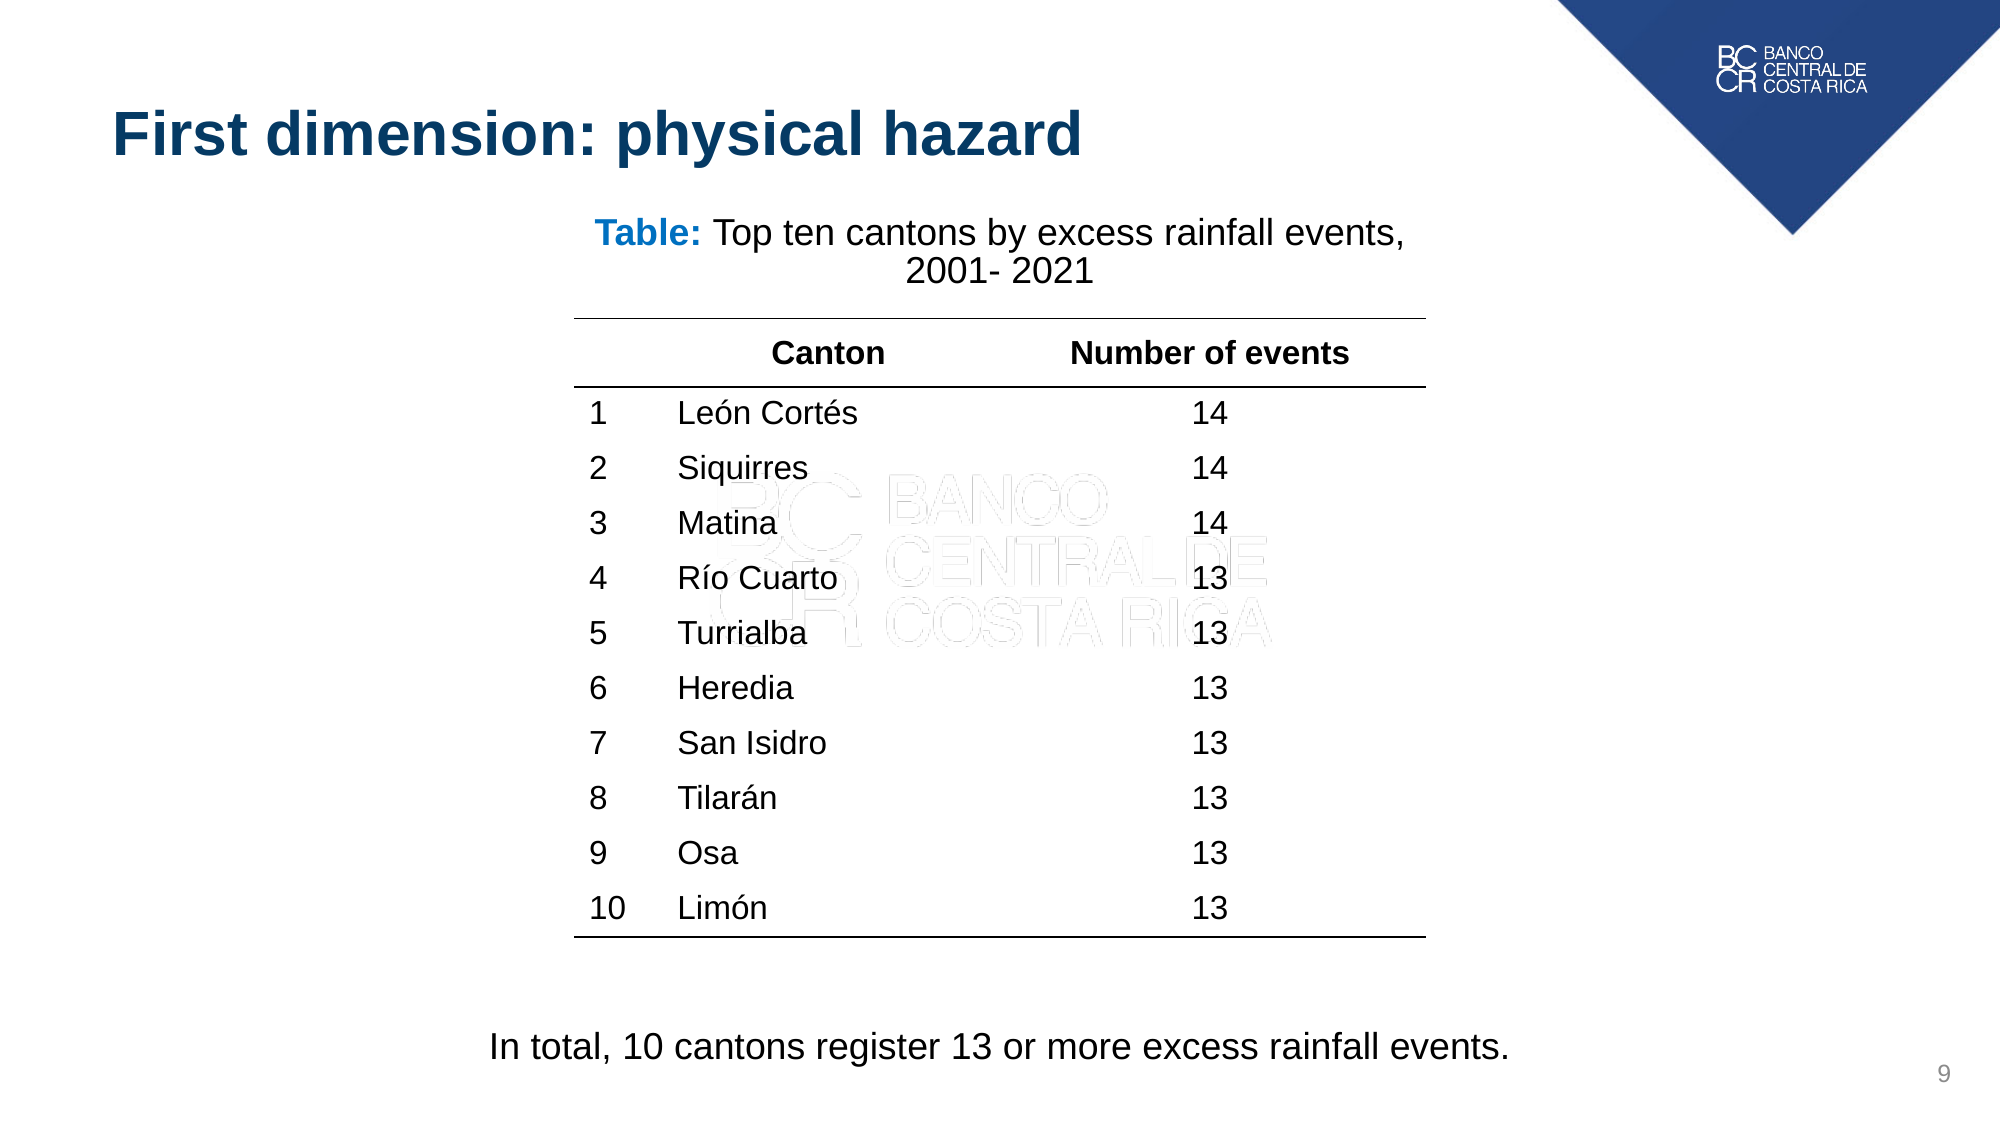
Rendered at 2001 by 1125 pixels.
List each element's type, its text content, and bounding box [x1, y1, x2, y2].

table_header [574, 319, 662, 386]
table_header Canton [662, 319, 995, 386]
table_cell 9 [574, 827, 662, 882]
text_box Table: Top ten cantons by excess rainfall events, 2001- 2021 [574, 198, 1426, 308]
table_cell 13 [995, 662, 1426, 717]
table_cell 13 [995, 552, 1426, 607]
table_cell 6 [574, 662, 662, 717]
table_cell Matina [662, 497, 995, 552]
table_cell 14 [995, 388, 1426, 442]
table_cell 1 [574, 388, 662, 442]
table_cell 13 [995, 607, 1426, 662]
table_cell 2 [574, 442, 662, 497]
table_cell 4 [574, 552, 662, 607]
table_cell León Cortés [662, 388, 995, 442]
table_cell 10 [574, 882, 662, 936]
table_cell 13 [995, 827, 1426, 882]
table_cell Tilarán [662, 772, 995, 827]
table_cell 7 [574, 717, 662, 772]
text_box In total, 10 cantons register 13 or more excess rainfall events. [170, 1015, 1830, 1075]
table_cell Osa [662, 827, 995, 882]
picture [0, 0, 2000, 1125]
table_cell Río Cuarto [662, 552, 995, 607]
table_cell 14 [995, 442, 1426, 497]
text_box First dimension: physical hazard [98, 85, 1100, 176]
table_cell 8 [574, 772, 662, 827]
table_cell Turrialba [662, 607, 995, 662]
slide_number 9 [1516, 1042, 1967, 1103]
table_cell 14 [995, 497, 1426, 552]
table_cell 3 [574, 497, 662, 552]
table_cell 13 [995, 882, 1426, 936]
table_cell Heredia [662, 662, 995, 717]
table_cell Limón [662, 882, 995, 936]
table_cell San Isidro [662, 717, 995, 772]
table_cell 5 [574, 607, 662, 662]
table_cell 13 [995, 717, 1426, 772]
table_cell Siquirres [662, 442, 995, 497]
table_header Number of events [995, 319, 1426, 386]
table_cell 13 [995, 772, 1426, 827]
